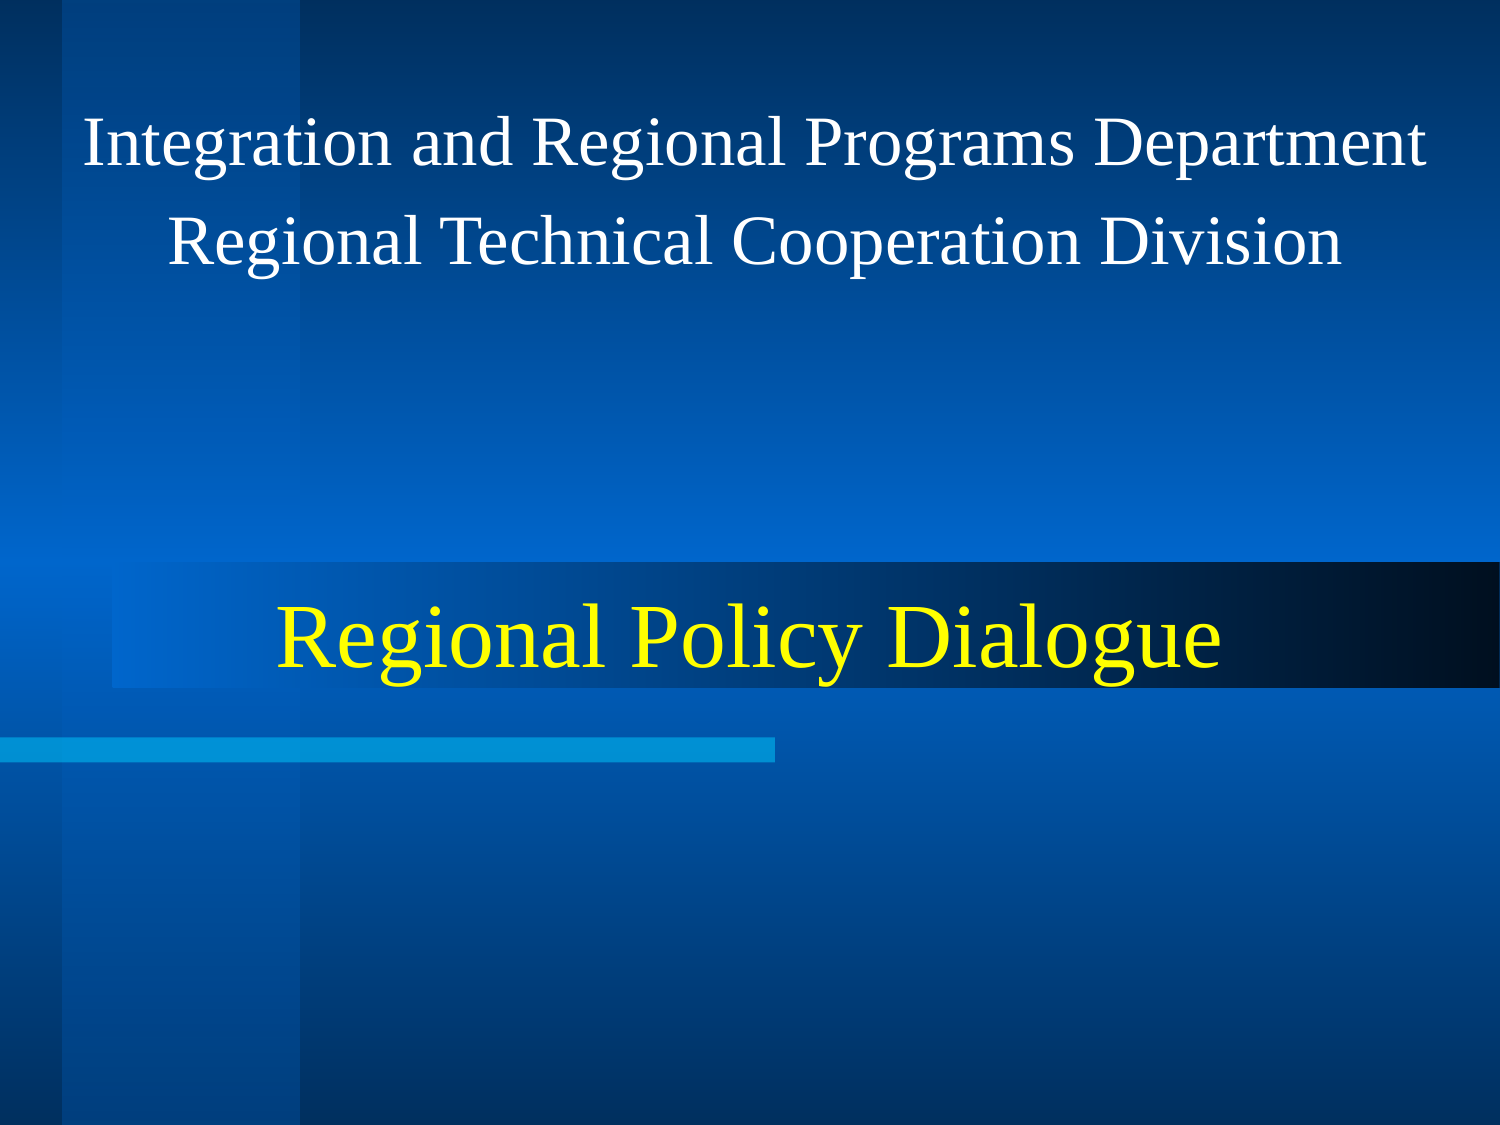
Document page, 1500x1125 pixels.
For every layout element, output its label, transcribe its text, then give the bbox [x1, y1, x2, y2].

subtitle Integration and Regional Programs Department Regional Technical Cooperation Division [49, 87, 1463, 313]
title Regional Policy Dialogue [112, 537, 1388, 726]
